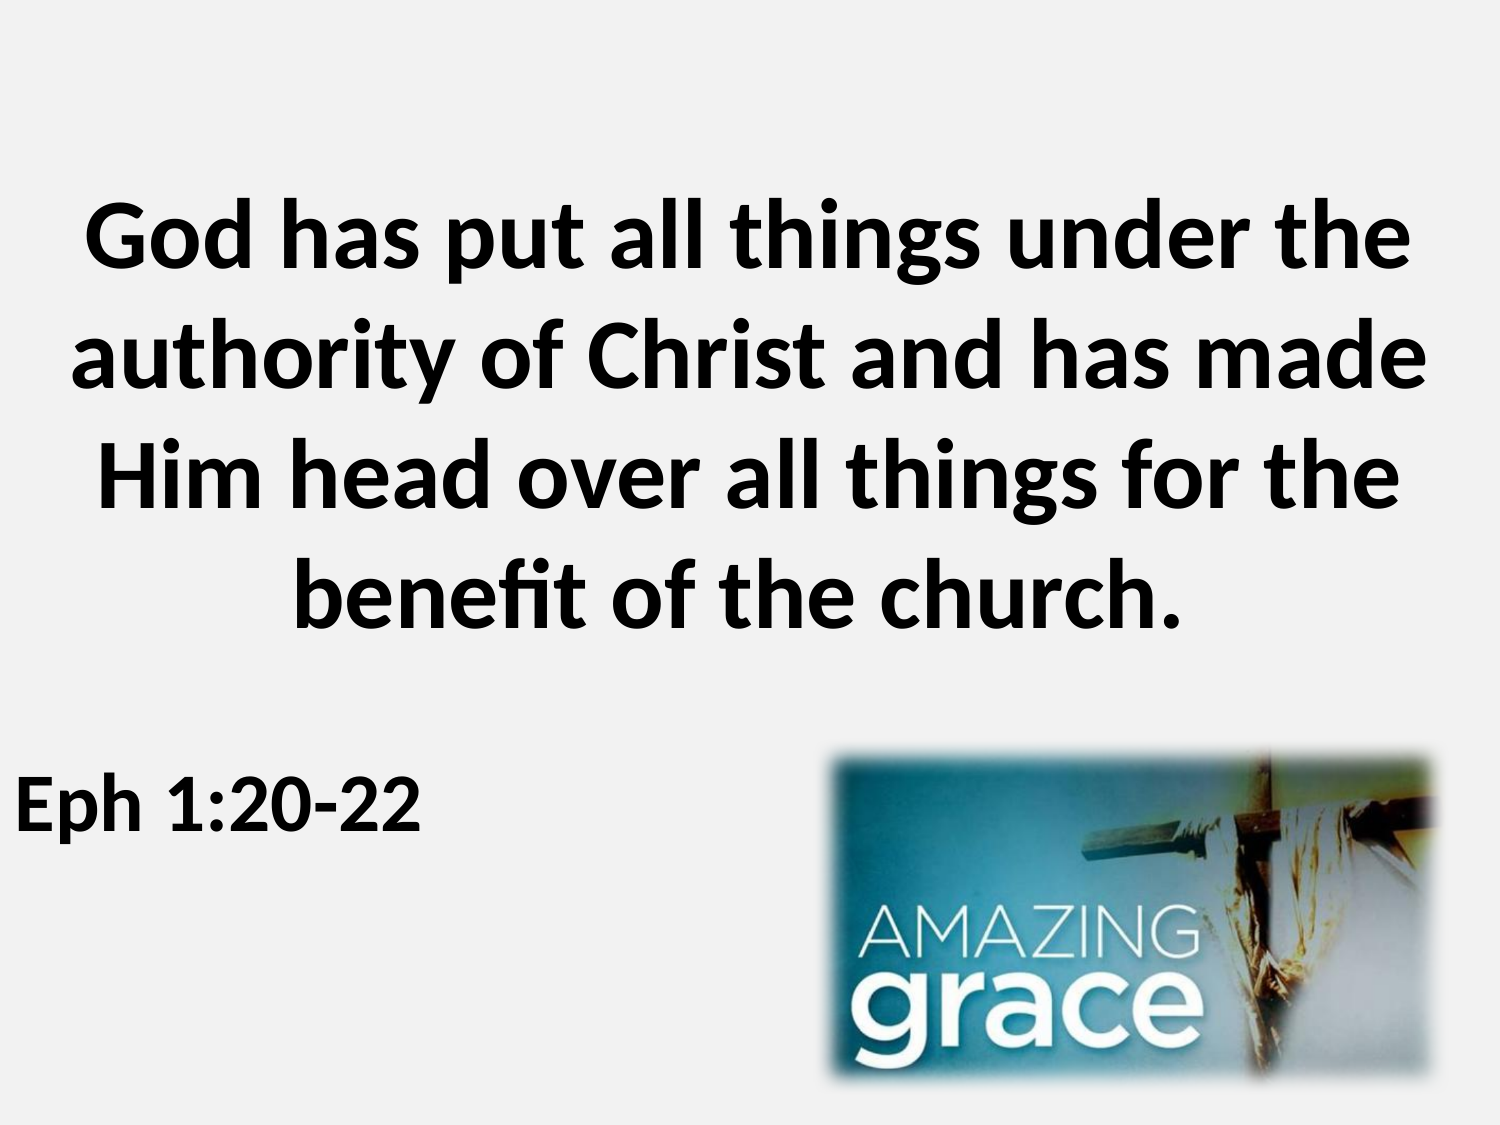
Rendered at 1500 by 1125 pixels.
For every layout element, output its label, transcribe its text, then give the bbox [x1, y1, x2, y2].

picture [813, 738, 1449, 1095]
text_box God has put all things under the authority of Christ and has made Him head over all things for the benefit of the church. Eph 1:20-22 [0, 161, 1500, 856]
